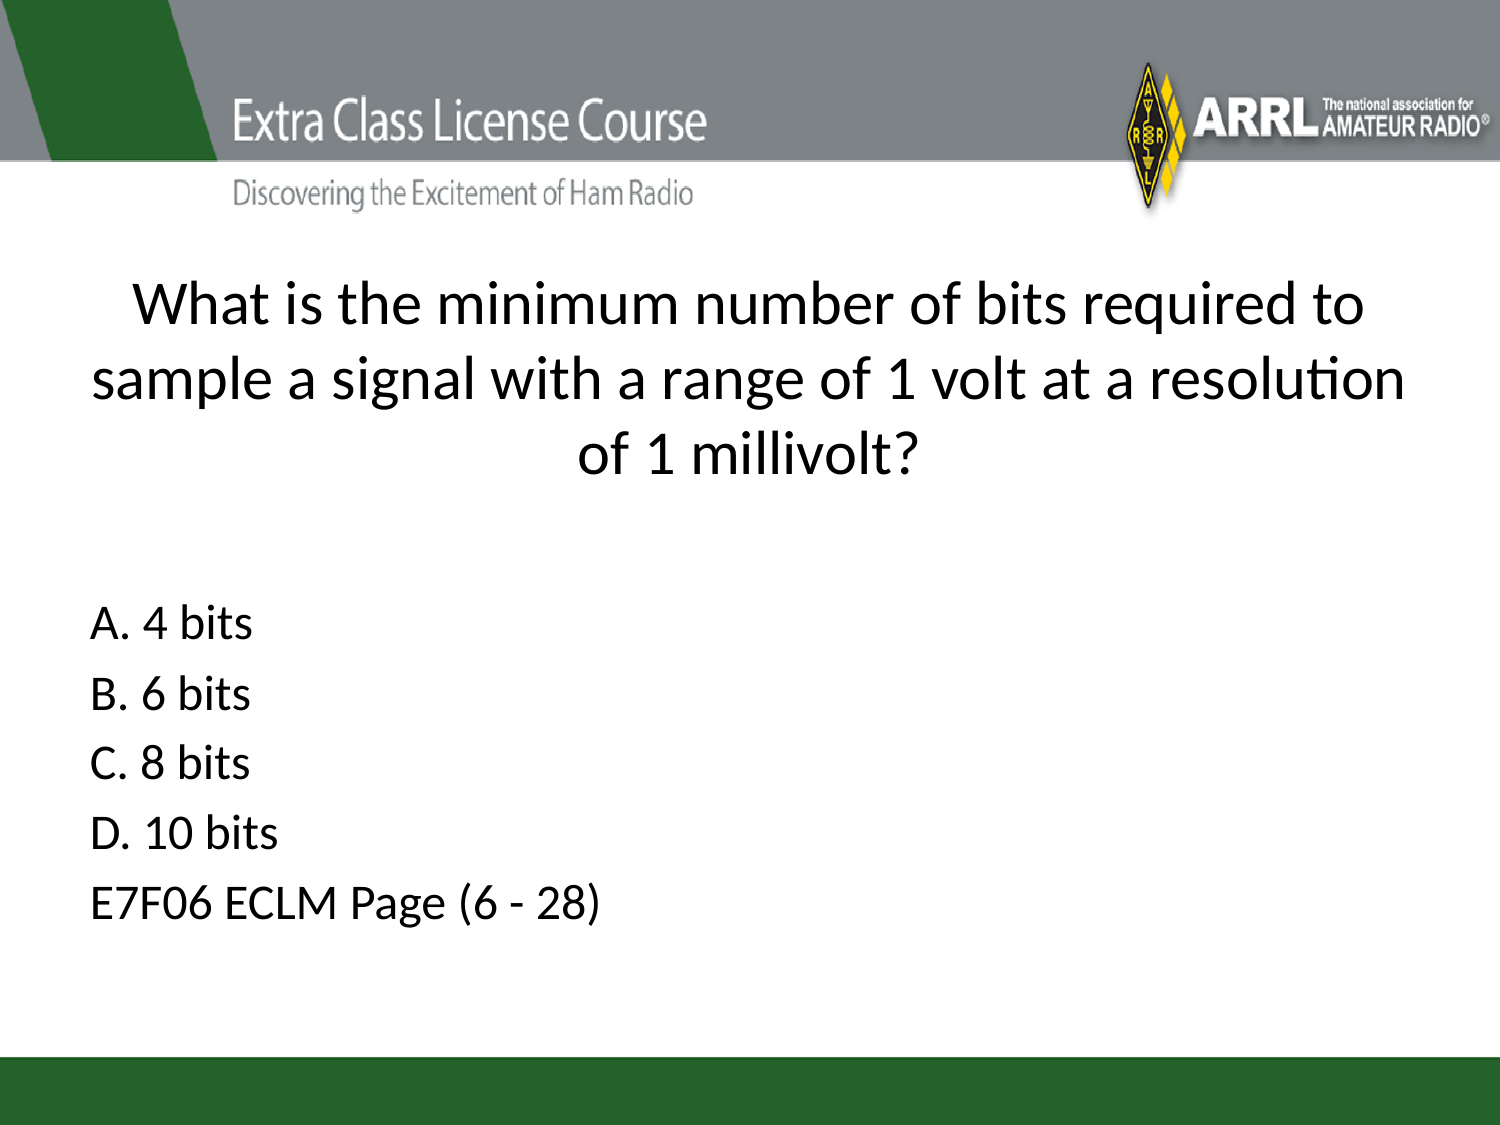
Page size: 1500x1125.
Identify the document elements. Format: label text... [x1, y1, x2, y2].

list A. 4 bits B. 6 bits C. 8 bits D. 10 bits E7F06 ECLM Page (6 - 28) [75, 582, 1425, 983]
title What is the minimum number of bits required to sample a signal with a range of 1 volt at a resolution of 1 millivolt? [75, 254, 1425, 435]
picture [0, 0, 1500, 1125]
